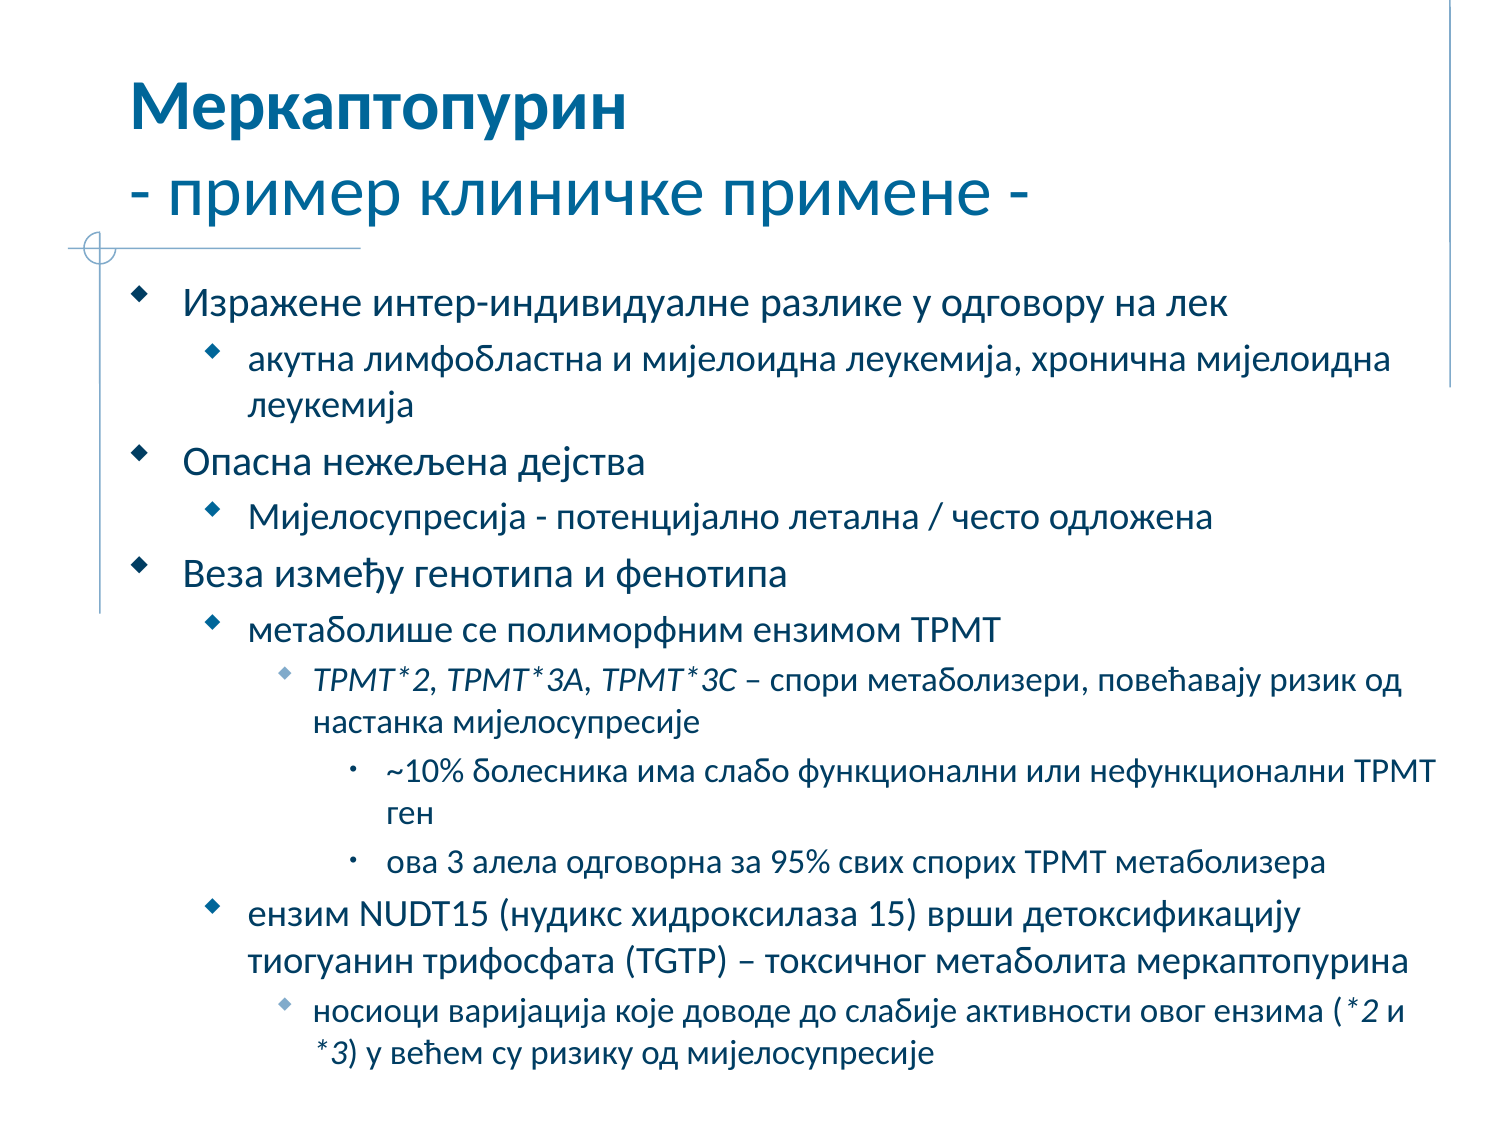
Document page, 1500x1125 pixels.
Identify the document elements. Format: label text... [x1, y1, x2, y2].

title Меркаптопурин - пример клиничке примене - [113, 49, 1436, 238]
list Изражене интер-индивидуалне разлике у одговору на лек акутна лимфобластна и мијелоидна леукемија, хронична мијелоидна леукемија Опасна нежељена дејства Мијелосупресија - потенцијално летална / често одложена Веза између генотипа и фенотипа метаболише се полиморфним ензимом TPMT TPMT*2, TPMT*3А, TPMT*3С – спори метаболизери, повећавају ризик од настанка мијелосупресије ~10% болесника има слабо функционални или нефункционални TPMT ген oва 3 алела одговорна за 95% свих спорих TPMT метаболизера ензим NUDT15 (нудикс хидроксилаза 15) врши детоксификацију тиогуанин трифосфата (TGTP) – токсичног метаболита меркаптопурина носиоци варијација које доводе до слабије активности овог ензима (*2 и *3) у већем су ризику од мијелосупресиje [111, 266, 1459, 1095]
